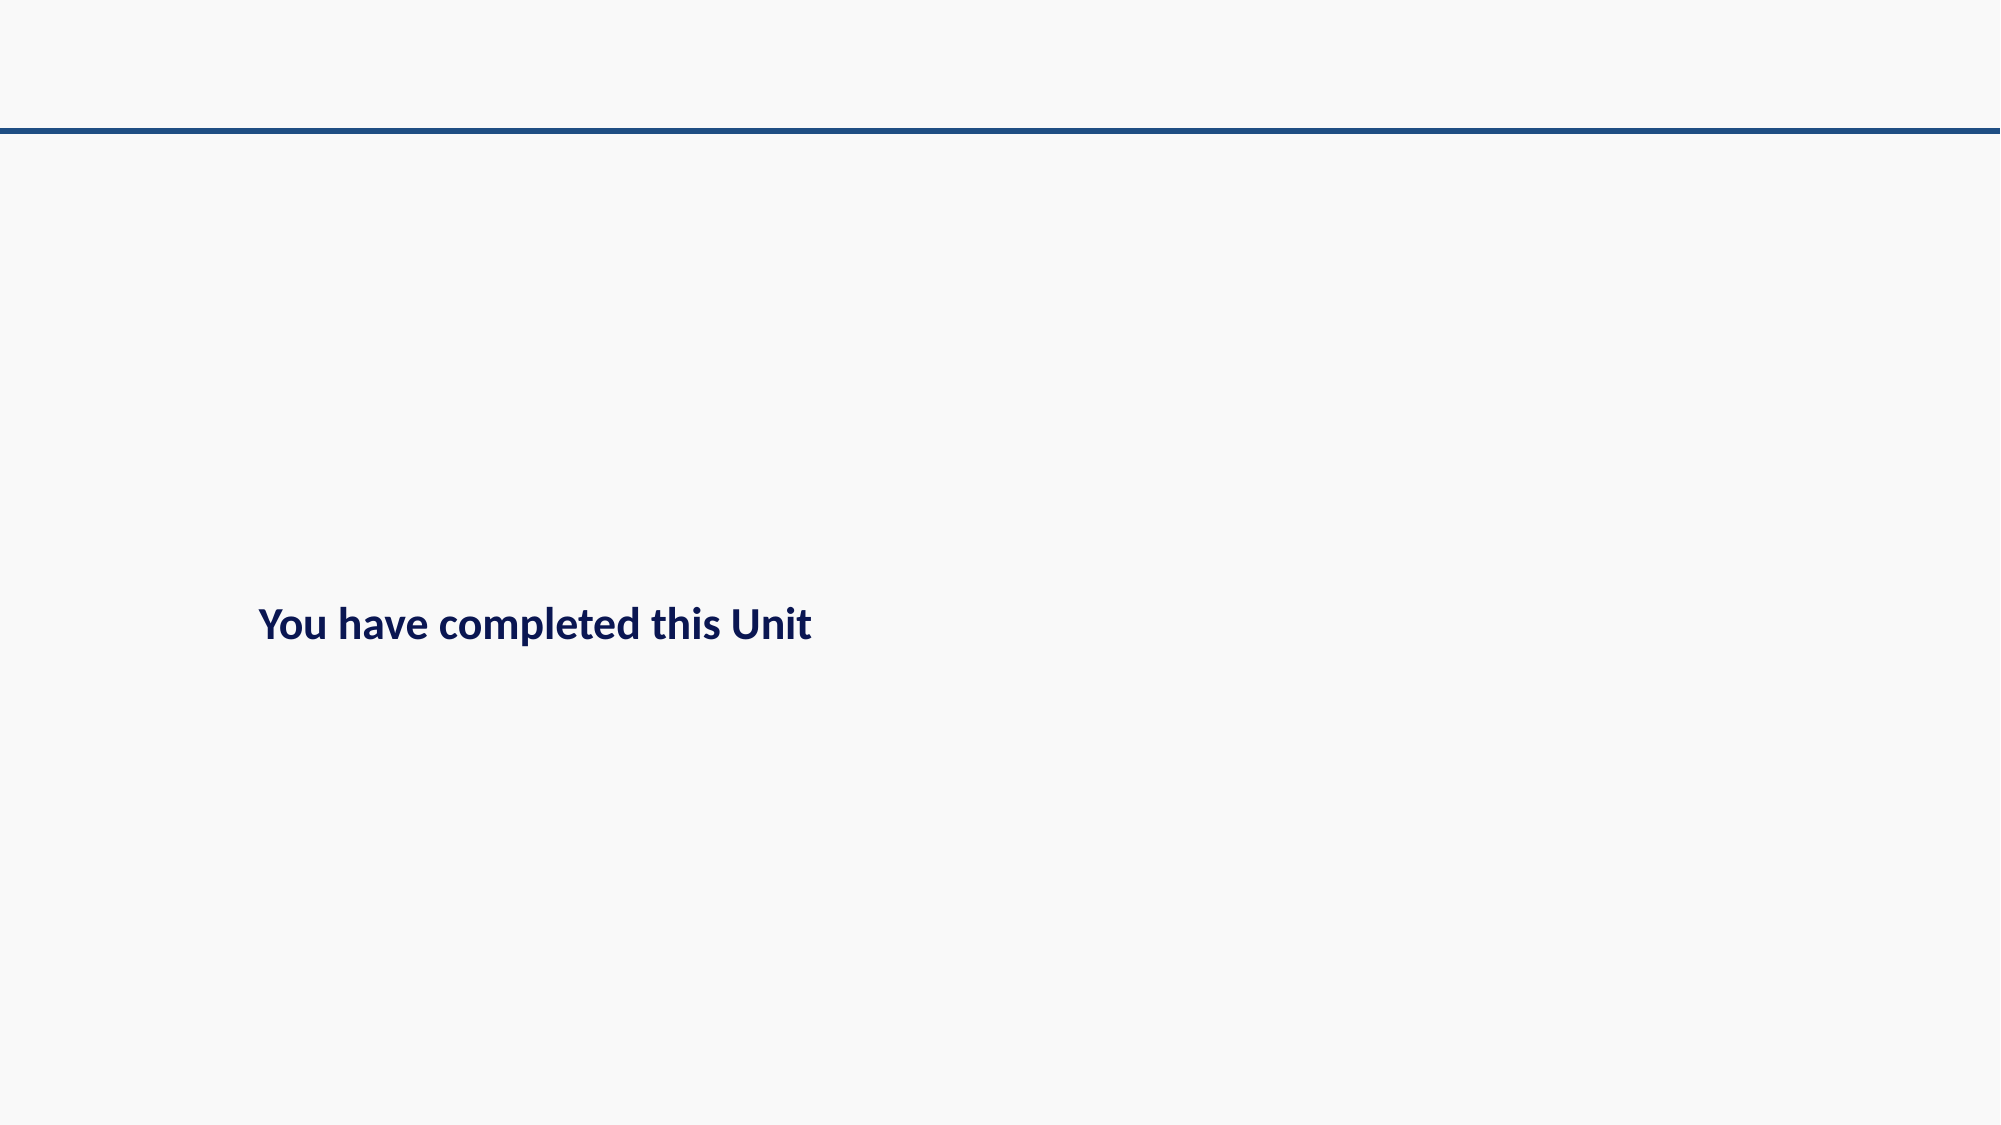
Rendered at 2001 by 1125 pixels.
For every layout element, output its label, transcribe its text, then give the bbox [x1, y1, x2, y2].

subtitle You have completed this Unit [249, 590, 1750, 863]
